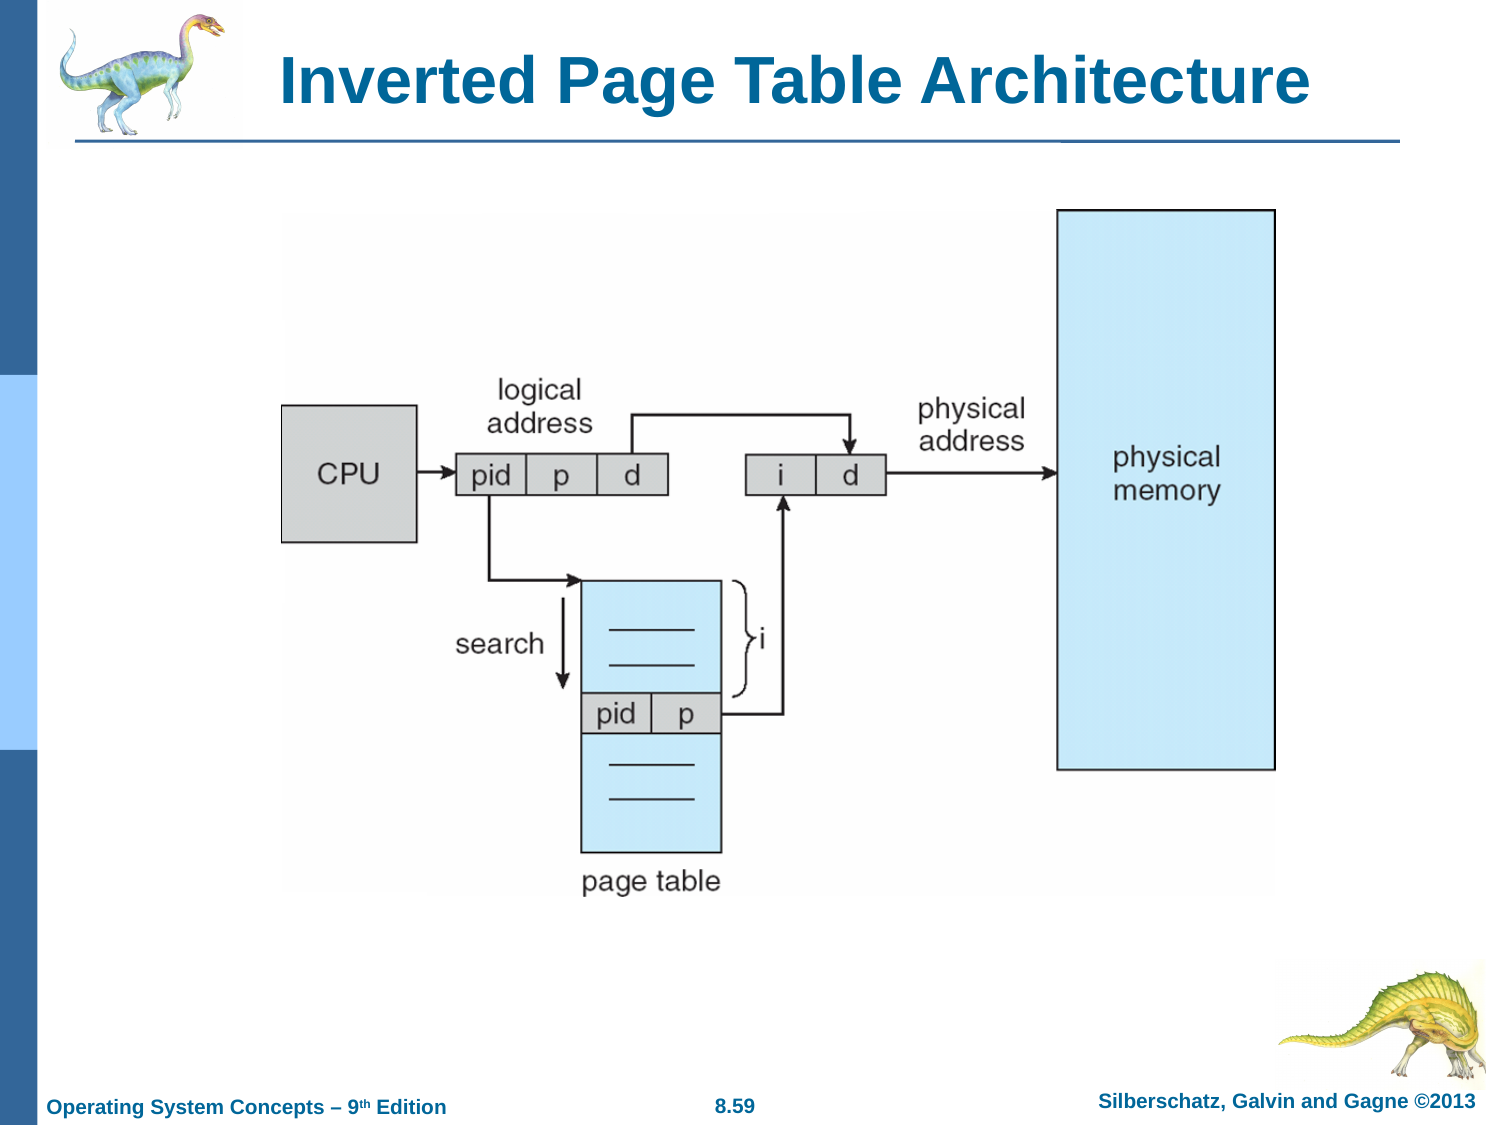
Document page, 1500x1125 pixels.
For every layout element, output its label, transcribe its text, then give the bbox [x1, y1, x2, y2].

picture [46, 0, 243, 149]
picture [281, 208, 1276, 897]
title Inverted Page Table Architecture [156, 29, 1436, 125]
picture [1275, 959, 1486, 1090]
